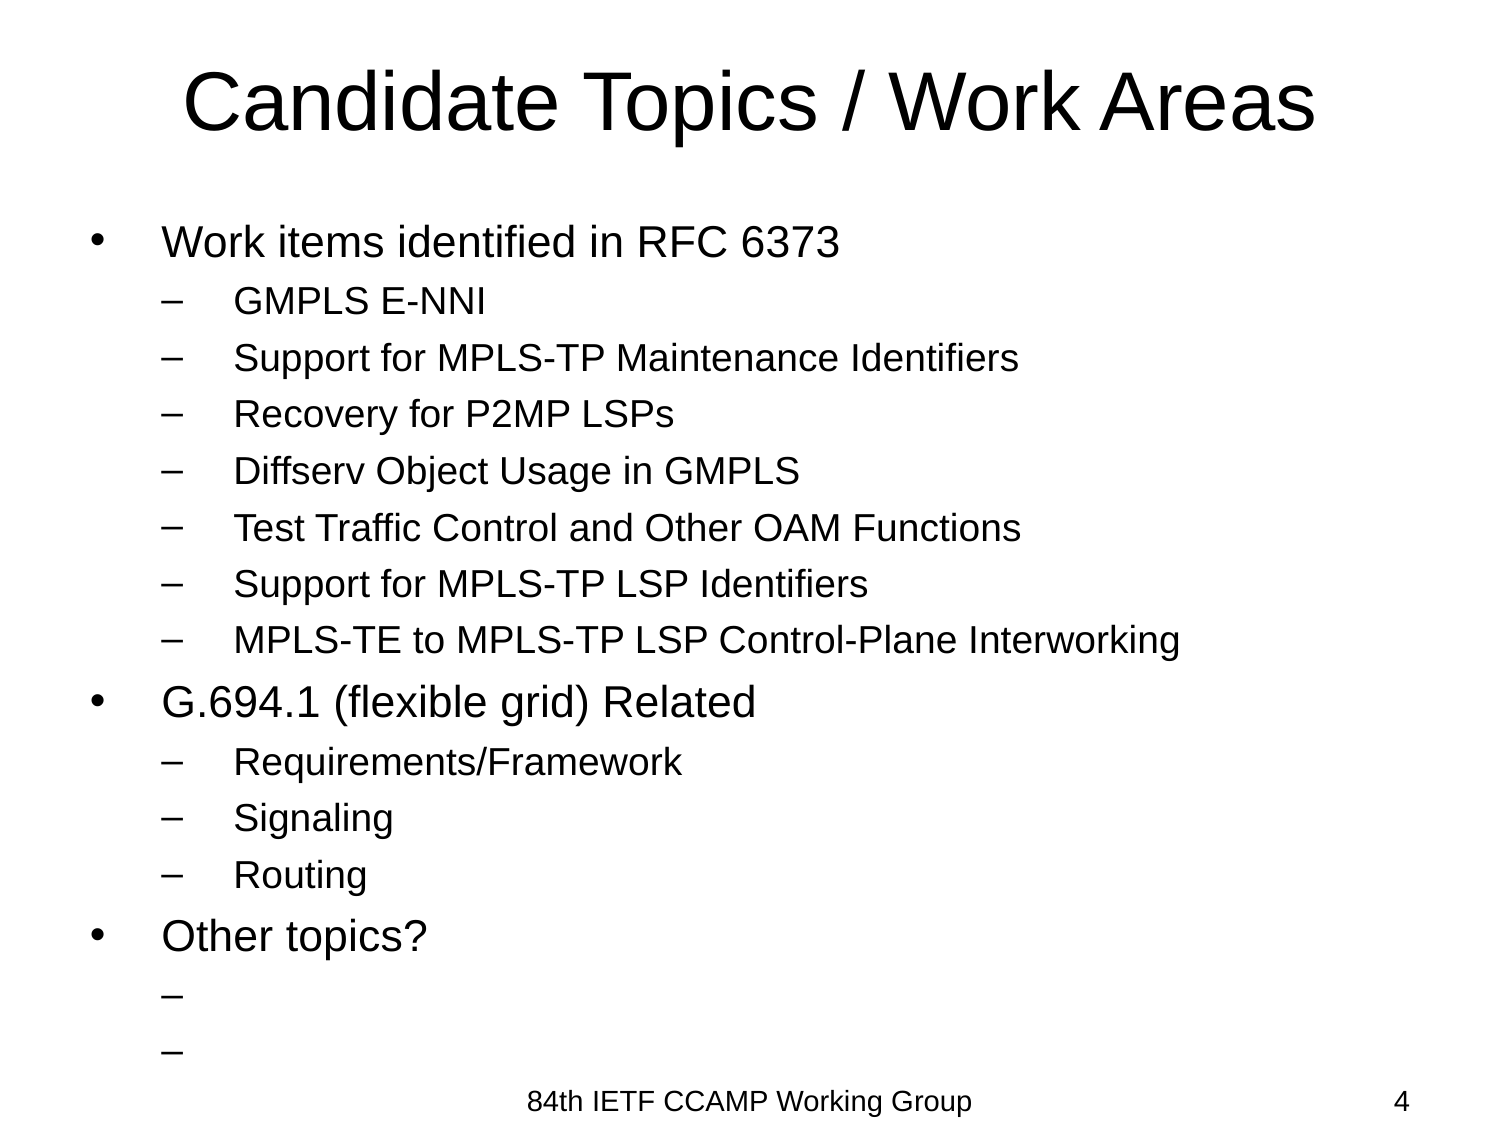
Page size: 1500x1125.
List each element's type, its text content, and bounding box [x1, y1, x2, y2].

title Candidate Topics / Work Areas [75, 7, 1425, 188]
footer 84th IETF CCAMP Working Group [430, 1074, 1069, 1125]
slide_number 4 [1074, 1074, 1425, 1125]
list Work items identified in RFC 6373 GMPLS E-NNI Support for MPLS-TP Maintenance Identifiers Recovery for P2MP LSPs Diffserv Object Usage in GMPLS Test Traffic Control and Other OAM Functions Support for MPLS-TP LSP Identifiers MPLS-TE to MPLS-TP LSP Control-Plane Interworking G.694.1 (flexible grid) Related Requirements/Framework Signaling Routing Other topics? [75, 204, 1425, 1088]
